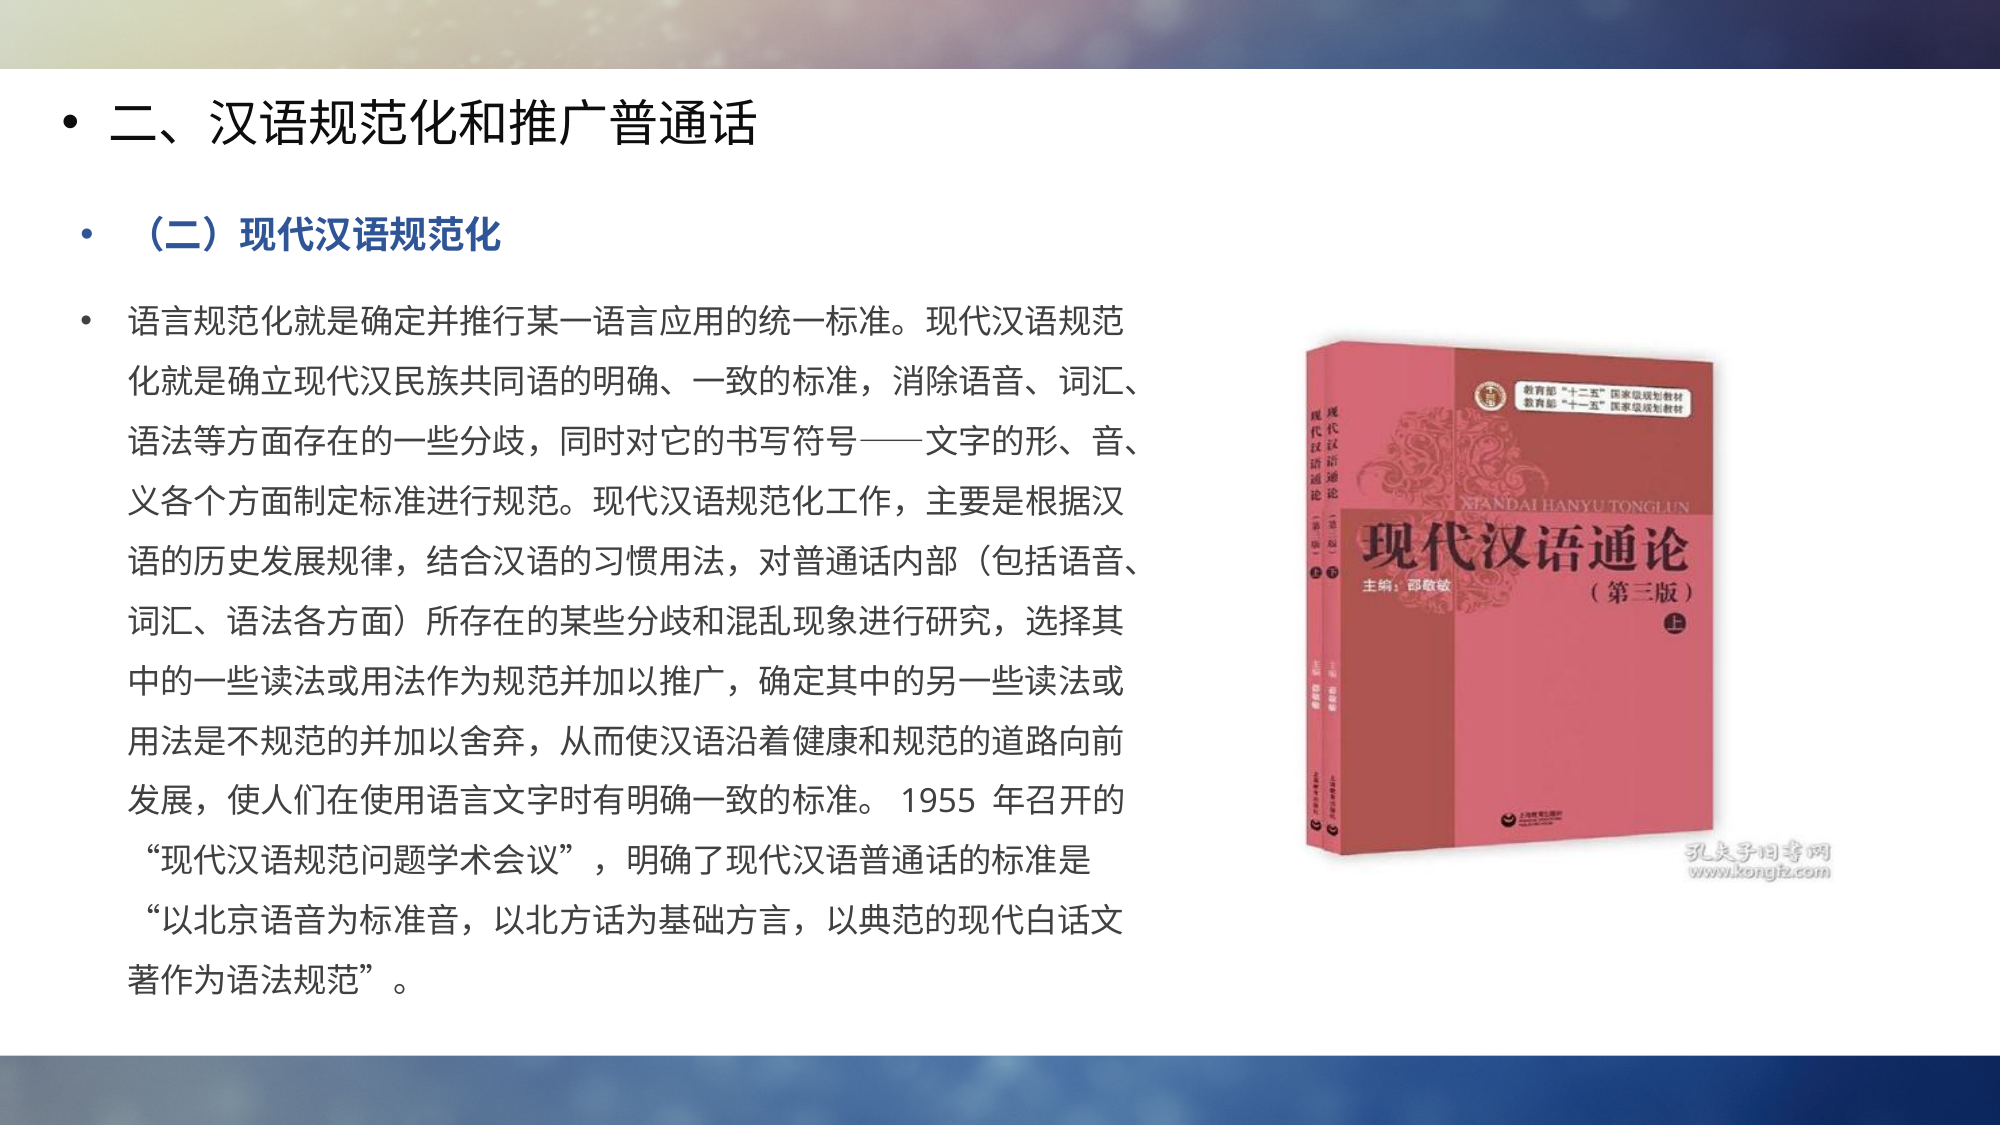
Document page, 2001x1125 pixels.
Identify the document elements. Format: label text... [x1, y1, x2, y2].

picture [1175, 300, 1851, 897]
picture [0, 0, 2000, 69]
text_box 二、汉语规范化和推广普通话 [46, 84, 843, 160]
picture [0, 1056, 2000, 1125]
text_box （二）现代汉语规范化 语言规范化就是确定并推行某一语言应用的统一标准。现代汉语规范化就是确立现代汉民族共同语的明确、一致的标准，消除语音、词汇、语法等方面存在的一些分歧，同时对它的书写符号——文字的形、音、义各个方面制定标准进行规范。现代汉语规范化工作，主要是根据汉语的历史发展规律，结合汉语的习惯用法，对普通话内部（包括语音、词汇、语法各方面）所存在的某些分歧和混乱现象进行研究，选择其中的一些读法或用法作为规范并加以推广，确定其中的另一些读法或用法是不规范的并加以舍弃，从而使汉语沿着健康和规范的道路向前发展，使人们在使用语言文字时有明确一致的标准。1955 年召开的“现代汉语规范问题学术会议”，明确了现代汉语普通话的标准是“以北京语音为标准音，以北方话为基础方言，以典范的现代白话文著作为语法规范”。 [65, 180, 1155, 1007]
